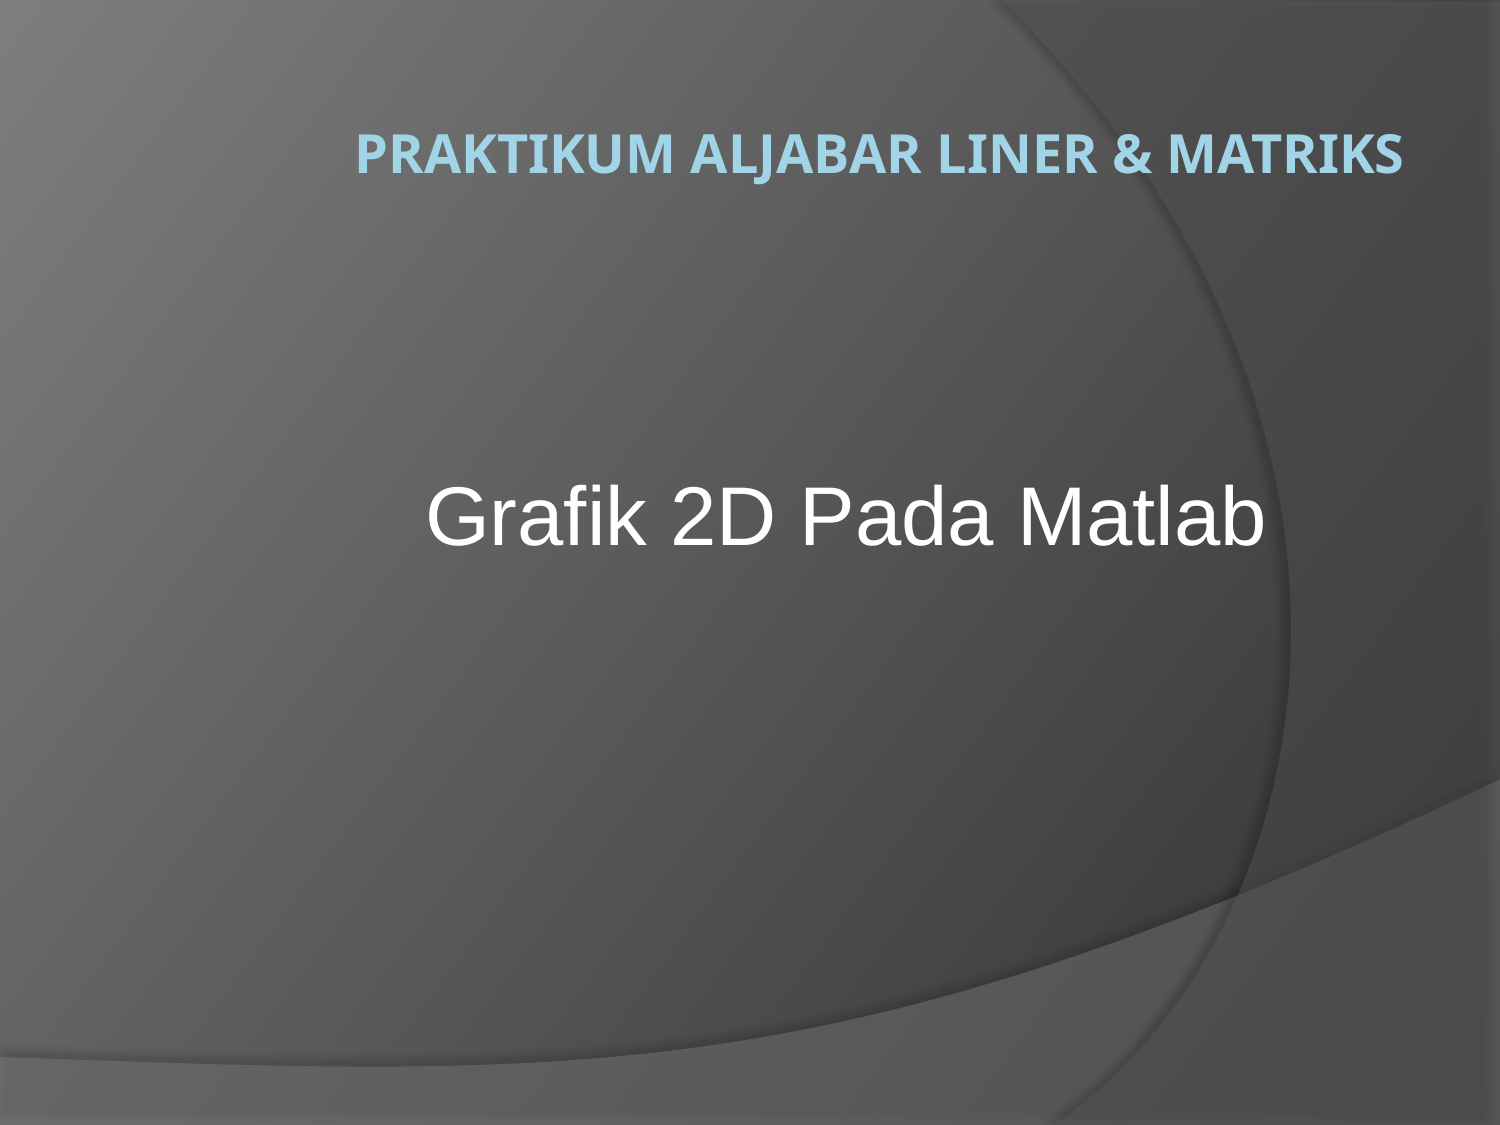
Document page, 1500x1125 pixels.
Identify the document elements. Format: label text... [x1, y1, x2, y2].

subtitle Grafik 2D Pada Matlab [224, 412, 1276, 563]
title Praktikum Aljabar Liner & Matriks [137, 112, 1413, 236]
